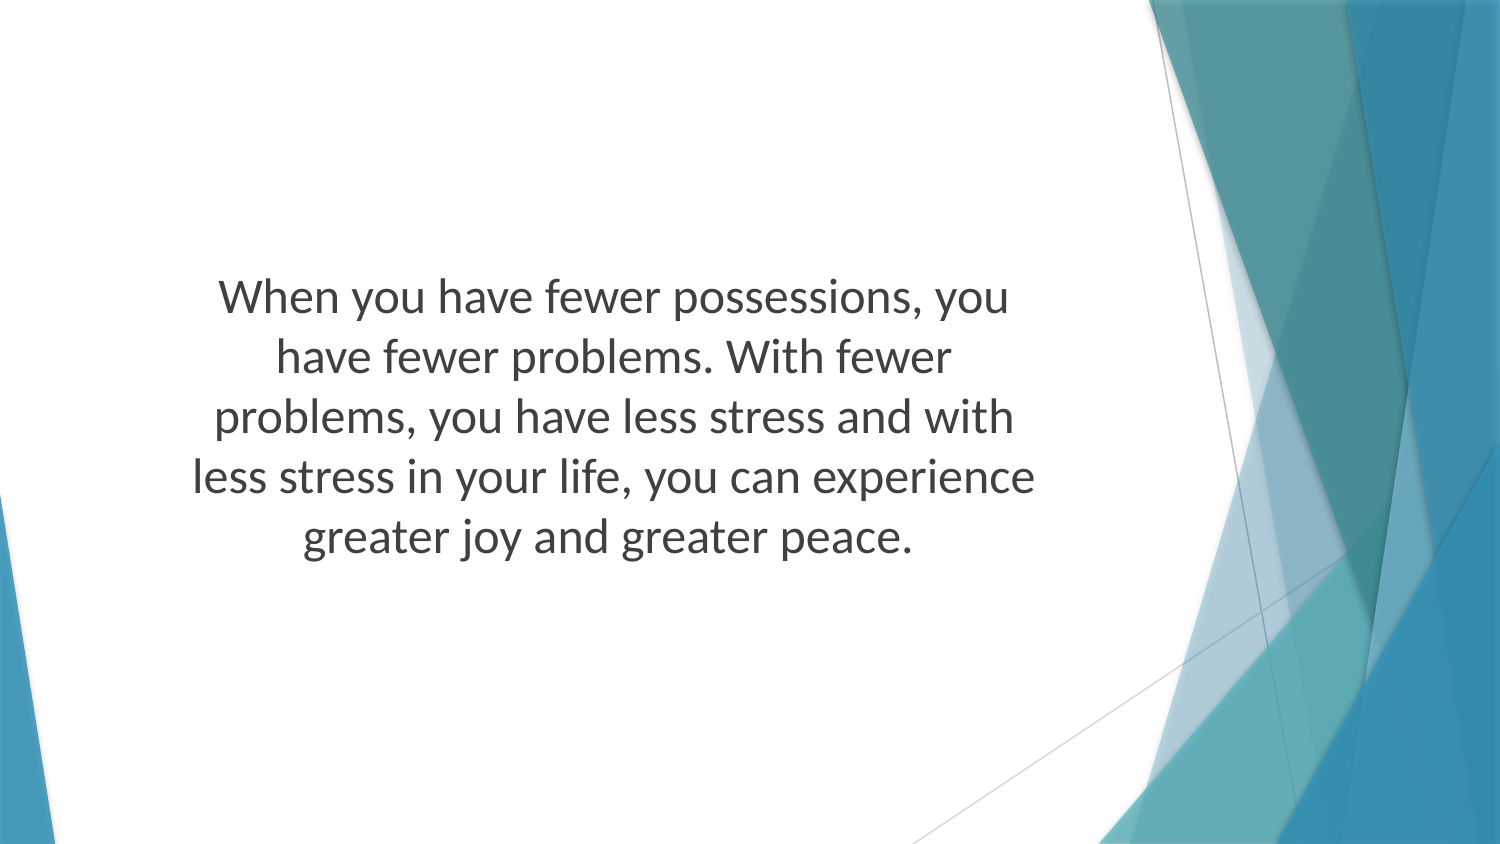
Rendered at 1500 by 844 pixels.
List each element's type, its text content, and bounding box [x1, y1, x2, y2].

list When you have fewer possessions, you have fewer problems. With fewer problems, you have less stress and with less stress in your life, you can experience greater joy and greater peace. [171, 256, 1058, 670]
